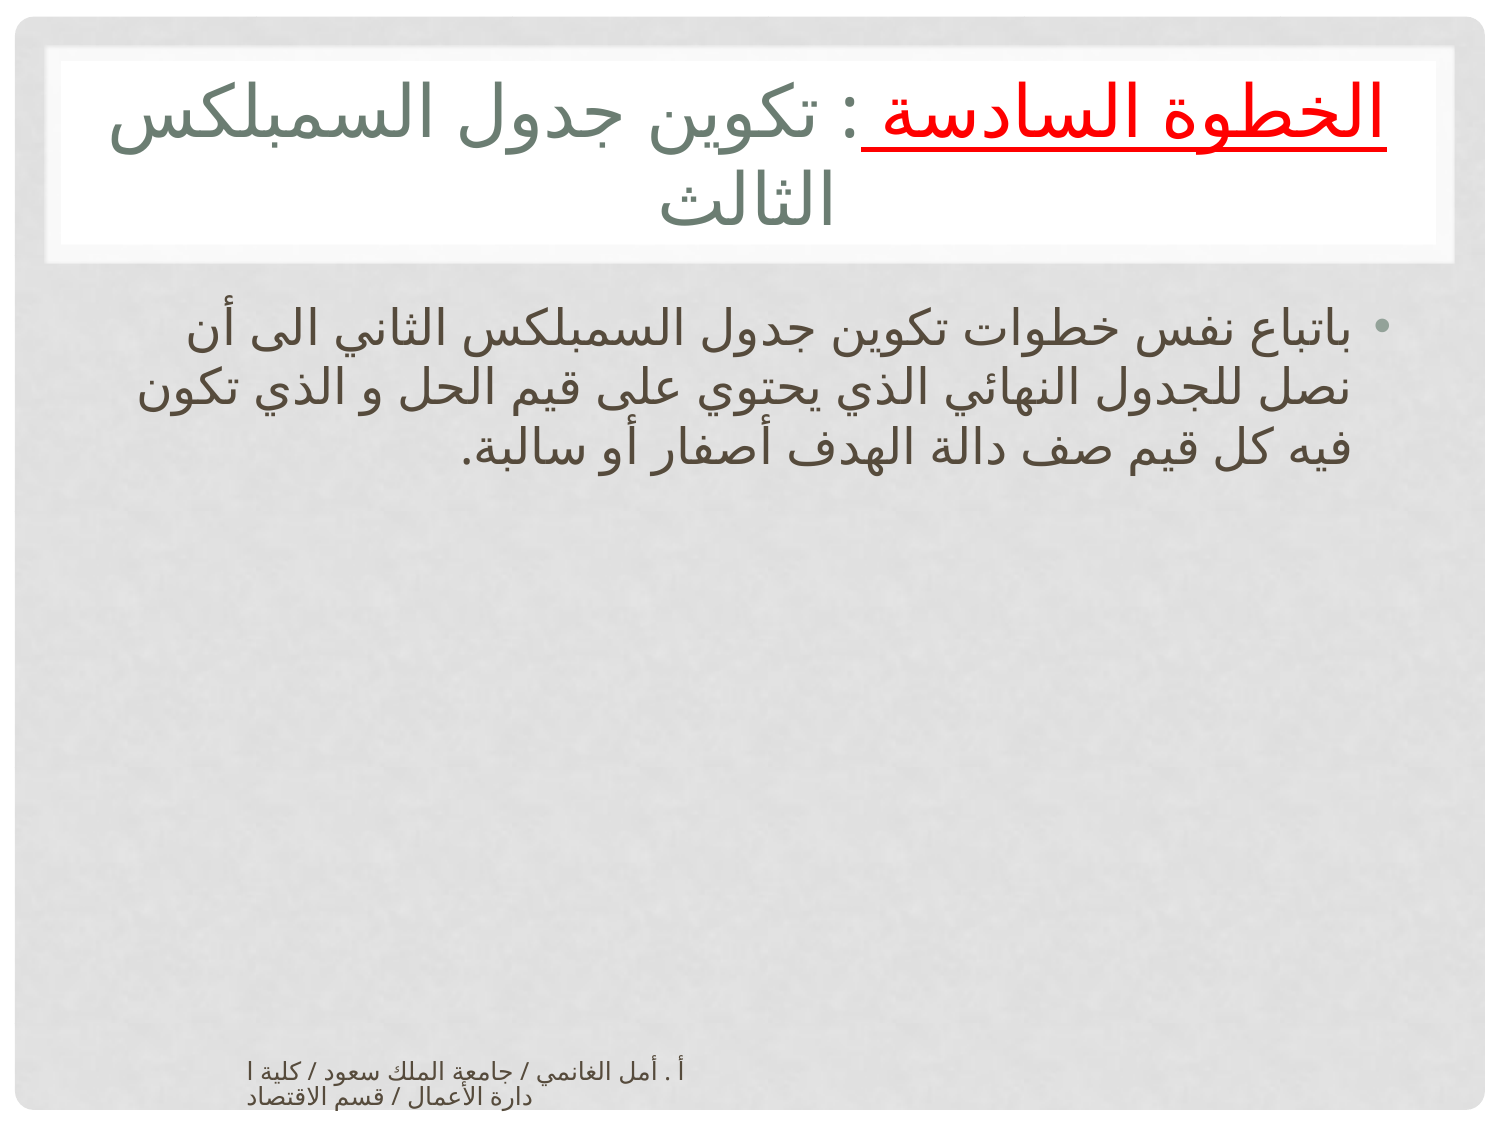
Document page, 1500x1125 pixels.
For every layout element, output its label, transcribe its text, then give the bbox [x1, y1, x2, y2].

list باتباع نفس خطوات تكوين جدول السمبلكس الثاني الى أن نصل للجدول النهائي الذي يحتوي على قيم الحل و الذي تكون فيه كل قيم صف دالة الهدف أصفار أو سالبة. [75, 287, 1425, 1005]
title الخطوة السادسة : تكوين جدول السمبلكس الثالث [69, 66, 1425, 238]
footer أ . أمل الغانمي / جامعة الملك سعود / كلية ادارة الأعمال / قسم الاقتصاد [512, 1042, 988, 1103]
